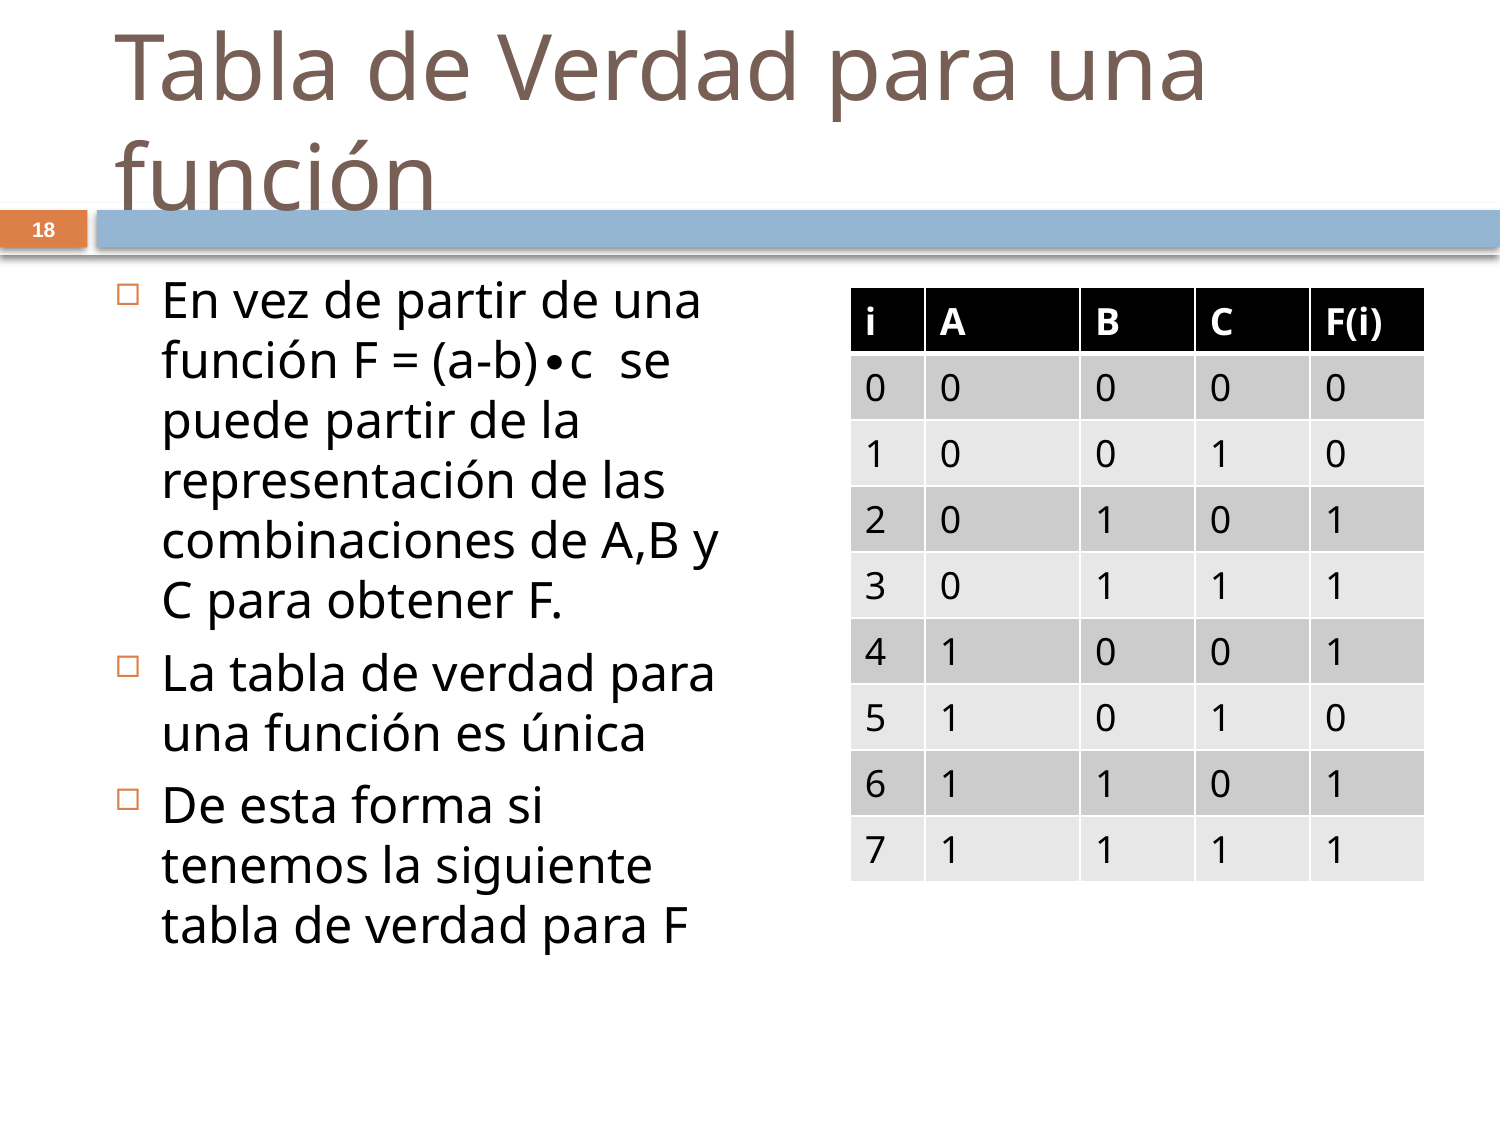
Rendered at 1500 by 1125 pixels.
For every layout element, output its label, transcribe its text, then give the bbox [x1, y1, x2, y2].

table_cell 1 [926, 685, 1079, 749]
table_cell 1 [1311, 487, 1424, 551]
table_cell 1 [1311, 751, 1424, 815]
table_cell 3 [851, 553, 924, 617]
slide_number 18 [0, 208, 88, 249]
table_cell 1 [1196, 553, 1309, 617]
table_cell 0 [1081, 421, 1194, 485]
table_header A [926, 288, 1079, 351]
table_cell 0 [851, 356, 924, 419]
table_cell 0 [1311, 421, 1424, 485]
table_cell 0 [1196, 487, 1309, 551]
table_cell 0 [926, 421, 1079, 485]
table_cell 1 [1196, 421, 1309, 485]
table_cell 0 [1311, 685, 1424, 749]
table_cell 6 [851, 751, 924, 815]
table_header B [1081, 288, 1194, 351]
table_cell 0 [1311, 356, 1424, 419]
table_cell 0 [1196, 619, 1309, 683]
title Tabla de Verdad para una función [99, 37, 1438, 200]
table_cell 4 [851, 619, 924, 683]
table_cell 1 [926, 817, 1079, 881]
table_cell 1 [1311, 619, 1424, 683]
table_cell 0 [926, 487, 1079, 551]
table_cell 0 [1081, 685, 1194, 749]
table_cell 1 [1196, 817, 1309, 881]
table_header i [851, 288, 924, 351]
table_cell 0 [1196, 751, 1309, 815]
table_cell 1 [851, 421, 924, 485]
table_cell 1 [926, 751, 1079, 815]
table_cell 7 [851, 817, 924, 881]
list En vez de partir de una función F = (a-b)∙c se puede partir de la representación de las combinaciones de A,B y C para obtener F. La tabla de verdad para una función es única De esta forma si tenemos la siguiente tabla de verdad para F [99, 260, 738, 1011]
table_cell 1 [1081, 487, 1194, 551]
table_cell 1 [1081, 553, 1194, 617]
table_cell 1 [1311, 553, 1424, 617]
table_cell 1 [1311, 817, 1424, 881]
table_cell 1 [926, 619, 1079, 683]
table_cell 1 [1081, 817, 1194, 881]
table_cell 1 [1196, 685, 1309, 749]
table_cell 5 [851, 685, 924, 749]
table_header F(i) [1311, 288, 1424, 351]
table_cell 0 [1081, 619, 1194, 683]
table_cell 1 [1081, 751, 1194, 815]
table_header C [1196, 288, 1309, 351]
table_cell 0 [926, 553, 1079, 617]
table_cell 0 [926, 356, 1079, 419]
table_cell 2 [851, 487, 924, 551]
table_cell 0 [1081, 356, 1194, 419]
table_cell 0 [1196, 356, 1309, 419]
